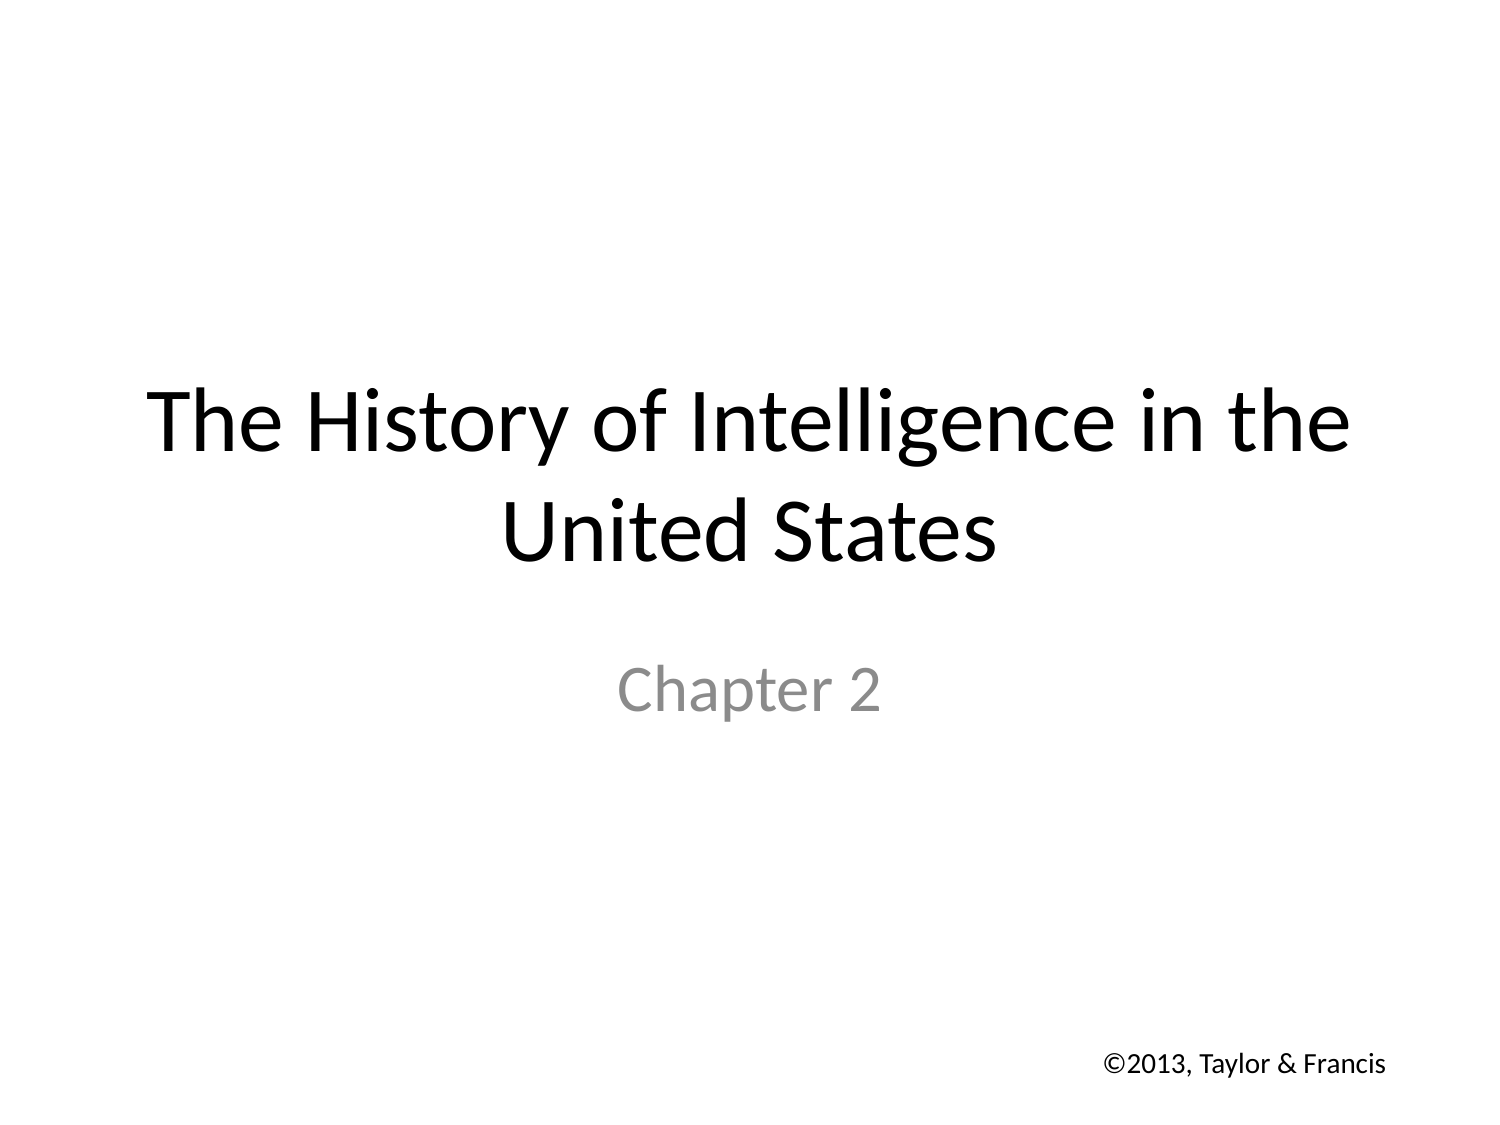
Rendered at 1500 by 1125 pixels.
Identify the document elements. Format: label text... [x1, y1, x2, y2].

title The History of Intelligence in the United States [112, 349, 1388, 591]
text_box ©2013, Taylor & Francis [1087, 1037, 1463, 1082]
subtitle Chapter 2 [225, 637, 1275, 925]
